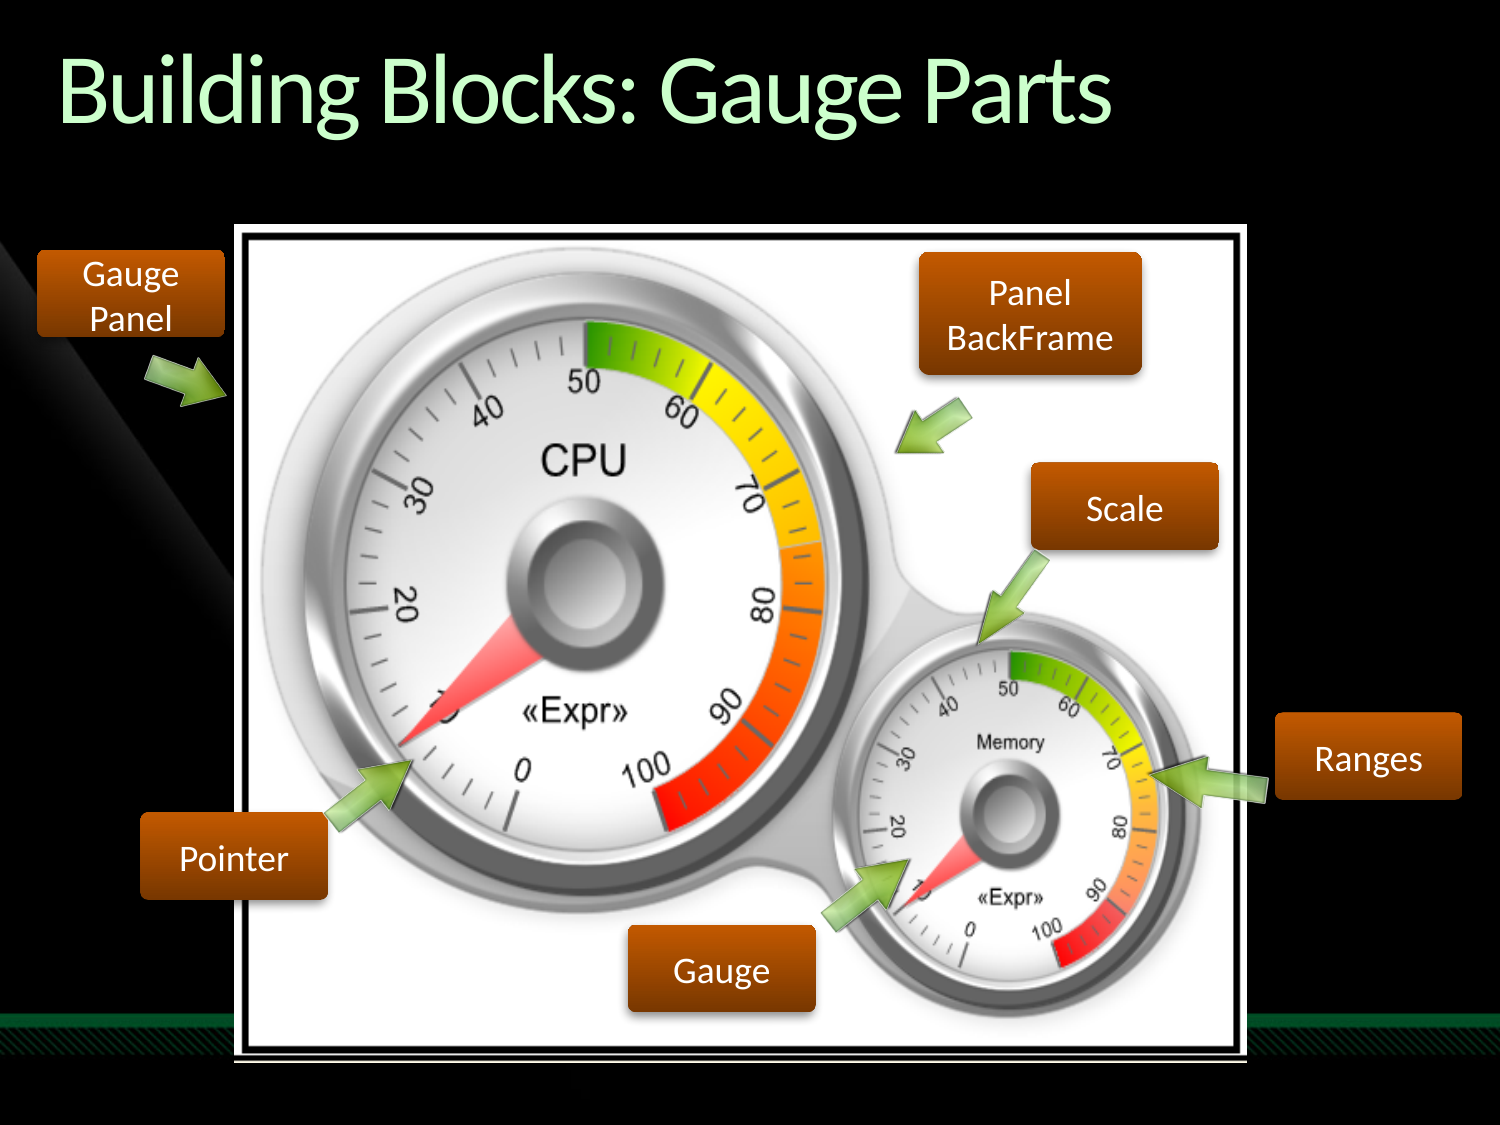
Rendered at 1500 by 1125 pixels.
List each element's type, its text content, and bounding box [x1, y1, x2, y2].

text_box Pointer [140, 812, 228, 900]
text_box Ranges [1275, 712, 1463, 800]
title Building Blocks: Gauge Parts [56, 37, 1431, 147]
picture [0, 0, 1500, 1125]
text_box Gauge Panel [37, 249, 225, 338]
